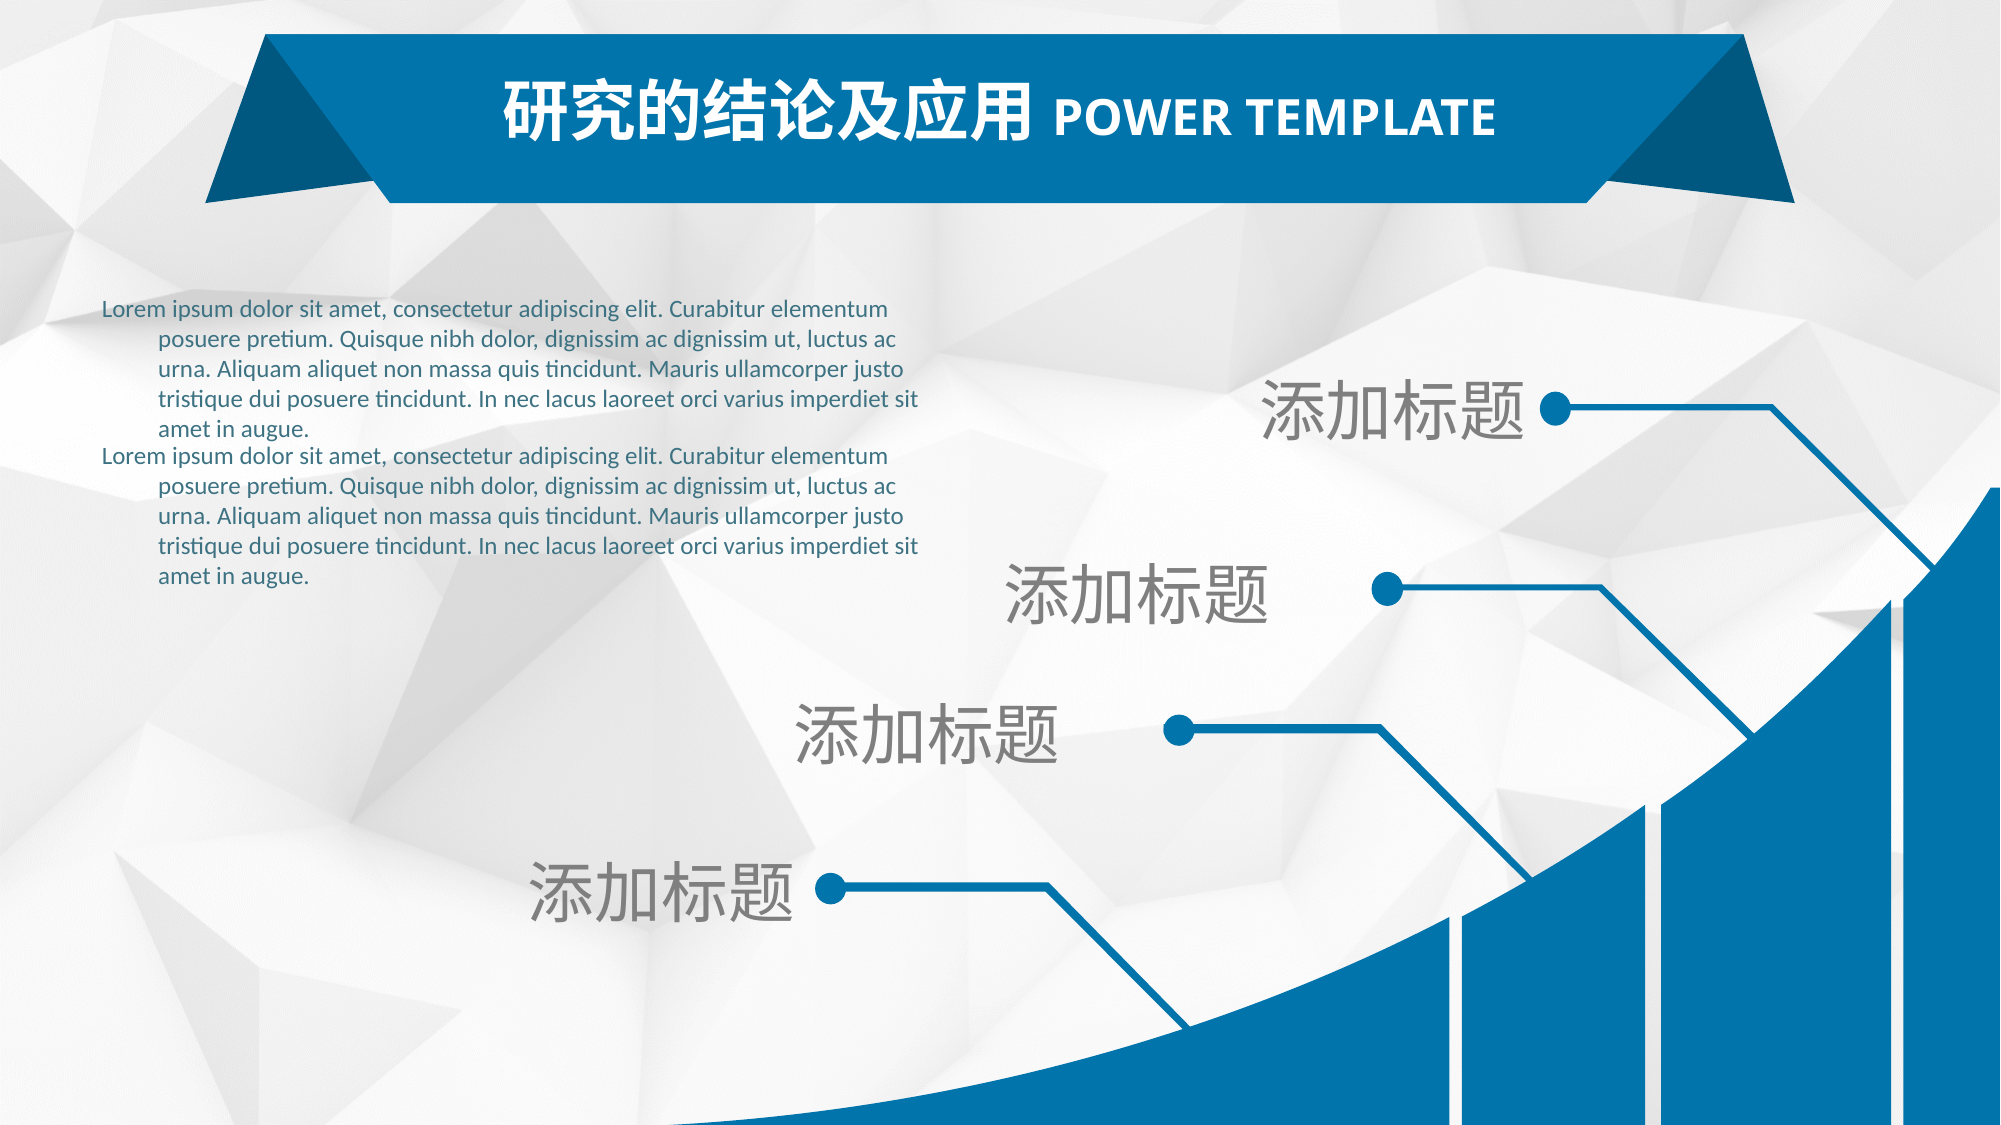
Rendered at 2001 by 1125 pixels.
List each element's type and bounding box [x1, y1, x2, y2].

text_box [205, 34, 1795, 204]
picture [0, 0, 2001, 1125]
